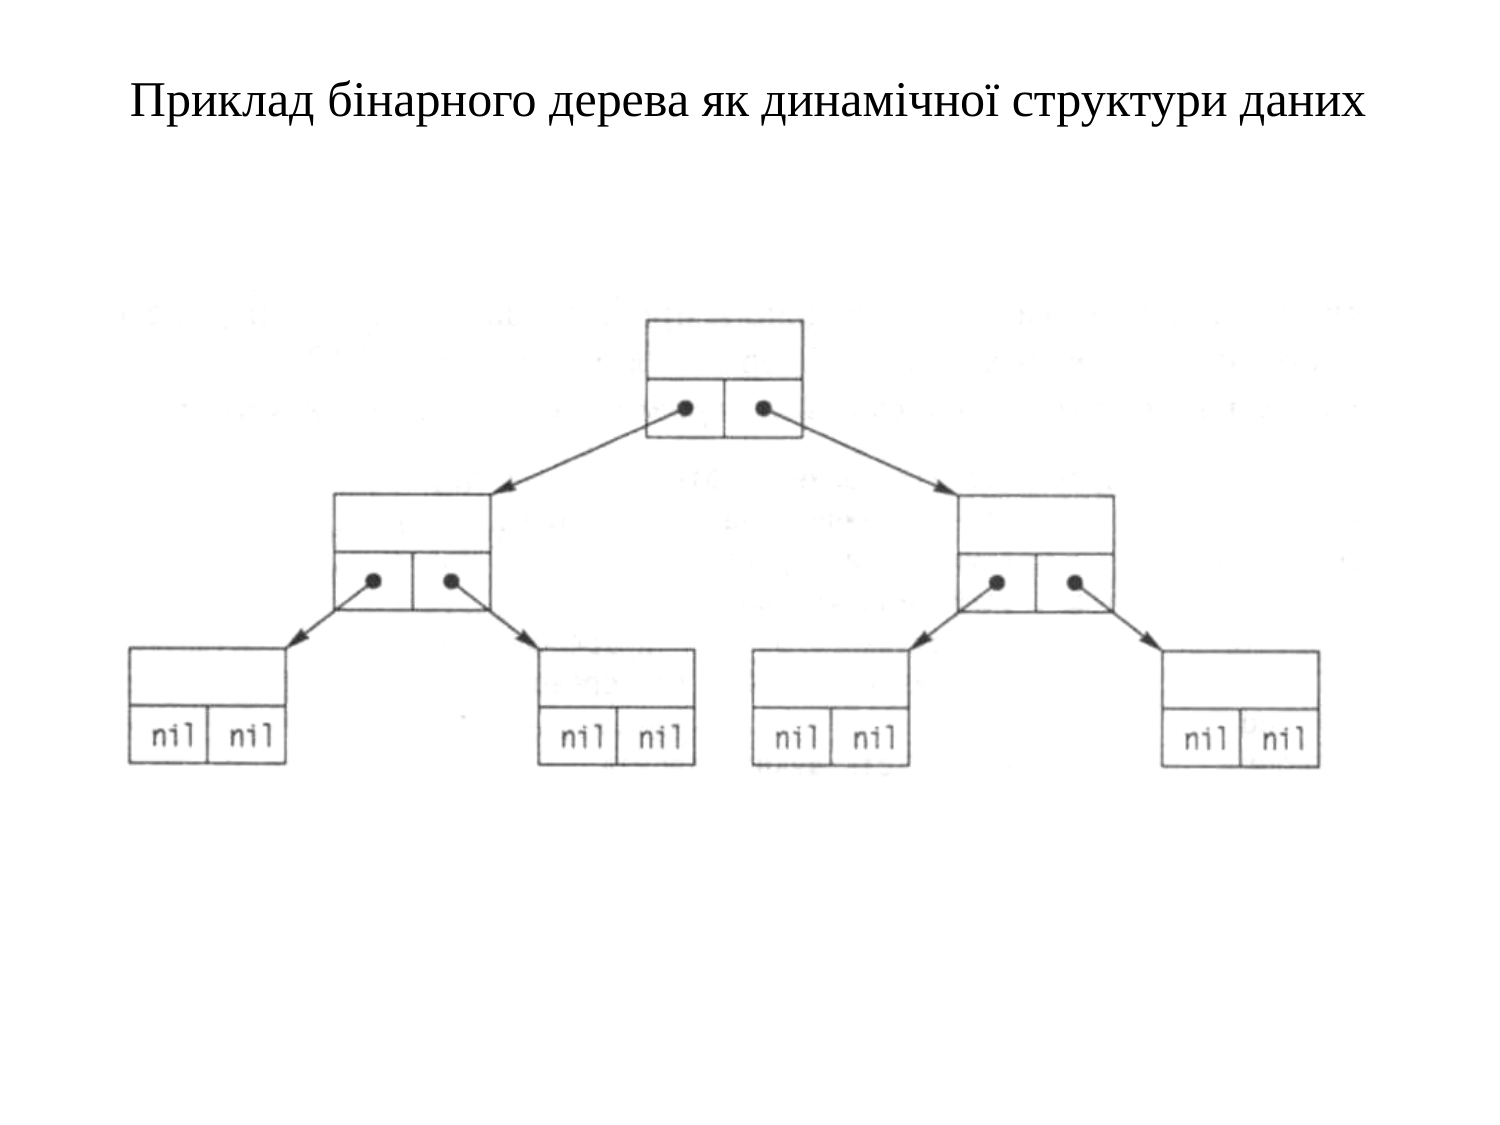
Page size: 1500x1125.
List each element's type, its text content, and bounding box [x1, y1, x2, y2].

picture [99, 290, 1365, 788]
list Приклад бінарного дерева як динамічної структури даних [0, 58, 1500, 161]
